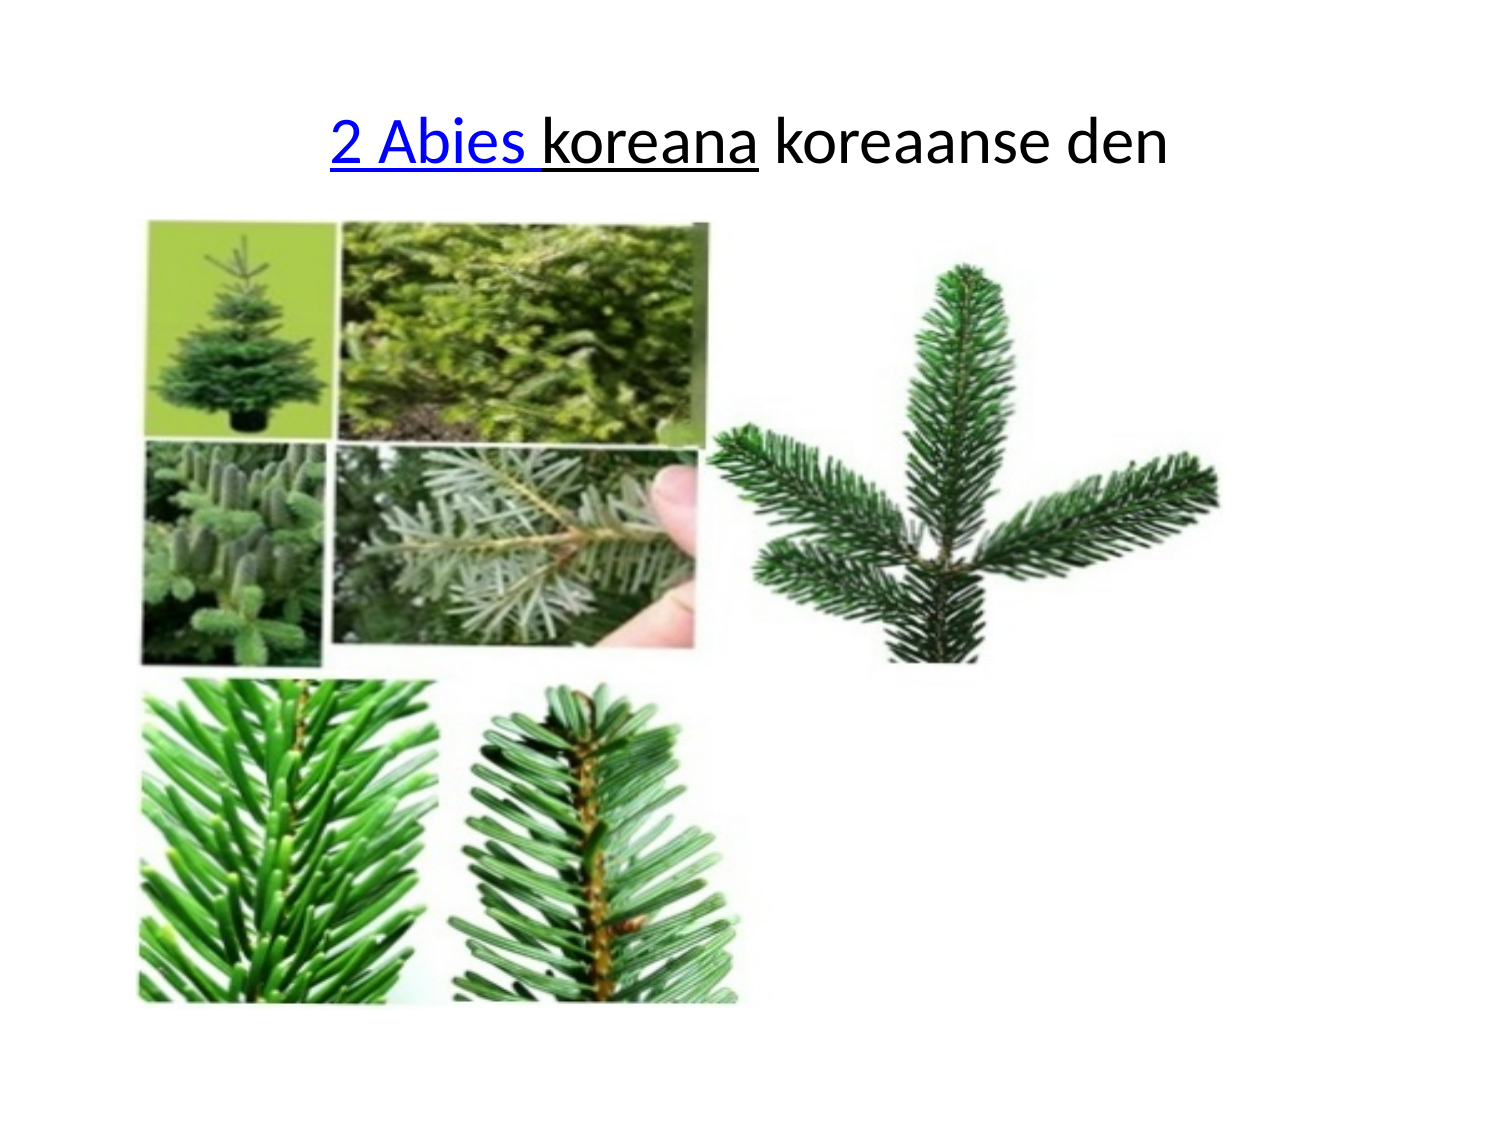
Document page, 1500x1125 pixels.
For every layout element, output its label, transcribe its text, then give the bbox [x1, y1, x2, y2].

picture [135, 219, 1223, 1011]
title 2 Abies koreana koreaanse den [123, 66, 1376, 209]
